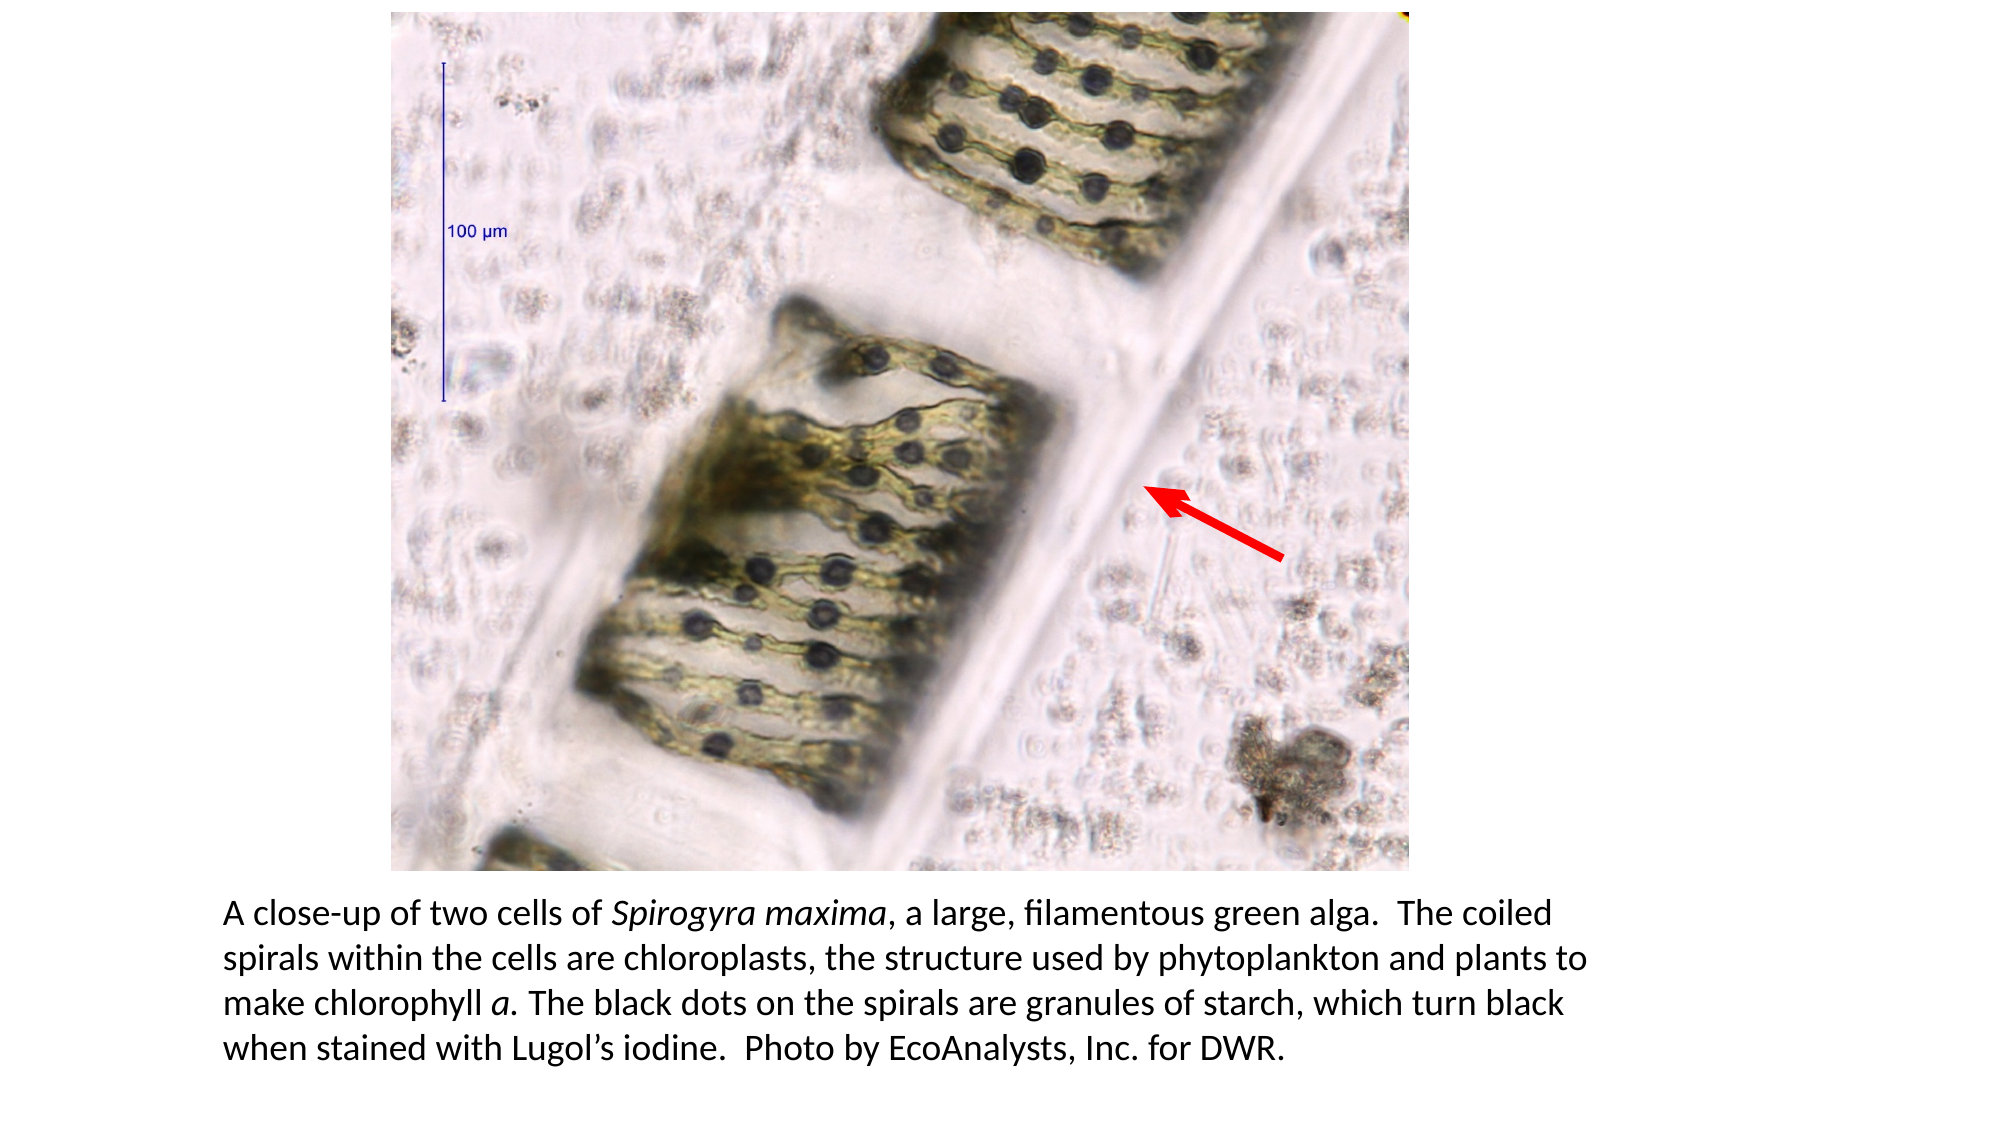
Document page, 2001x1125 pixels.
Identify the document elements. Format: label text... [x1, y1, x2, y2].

text_box A close-up of two cells of Spirogyra maxima, a large, filamentous green alga. The coiled spirals within the cells are chloroplasts, the structure used by phytoplankton and plants to make chlorophyll a. The black dots on the spirals are granules of starch, which turn black when stained with Lugol’s iodine. Photo by EcoAnalysts, Inc. for DWR. [208, 880, 1632, 1075]
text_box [391, 12, 1409, 871]
